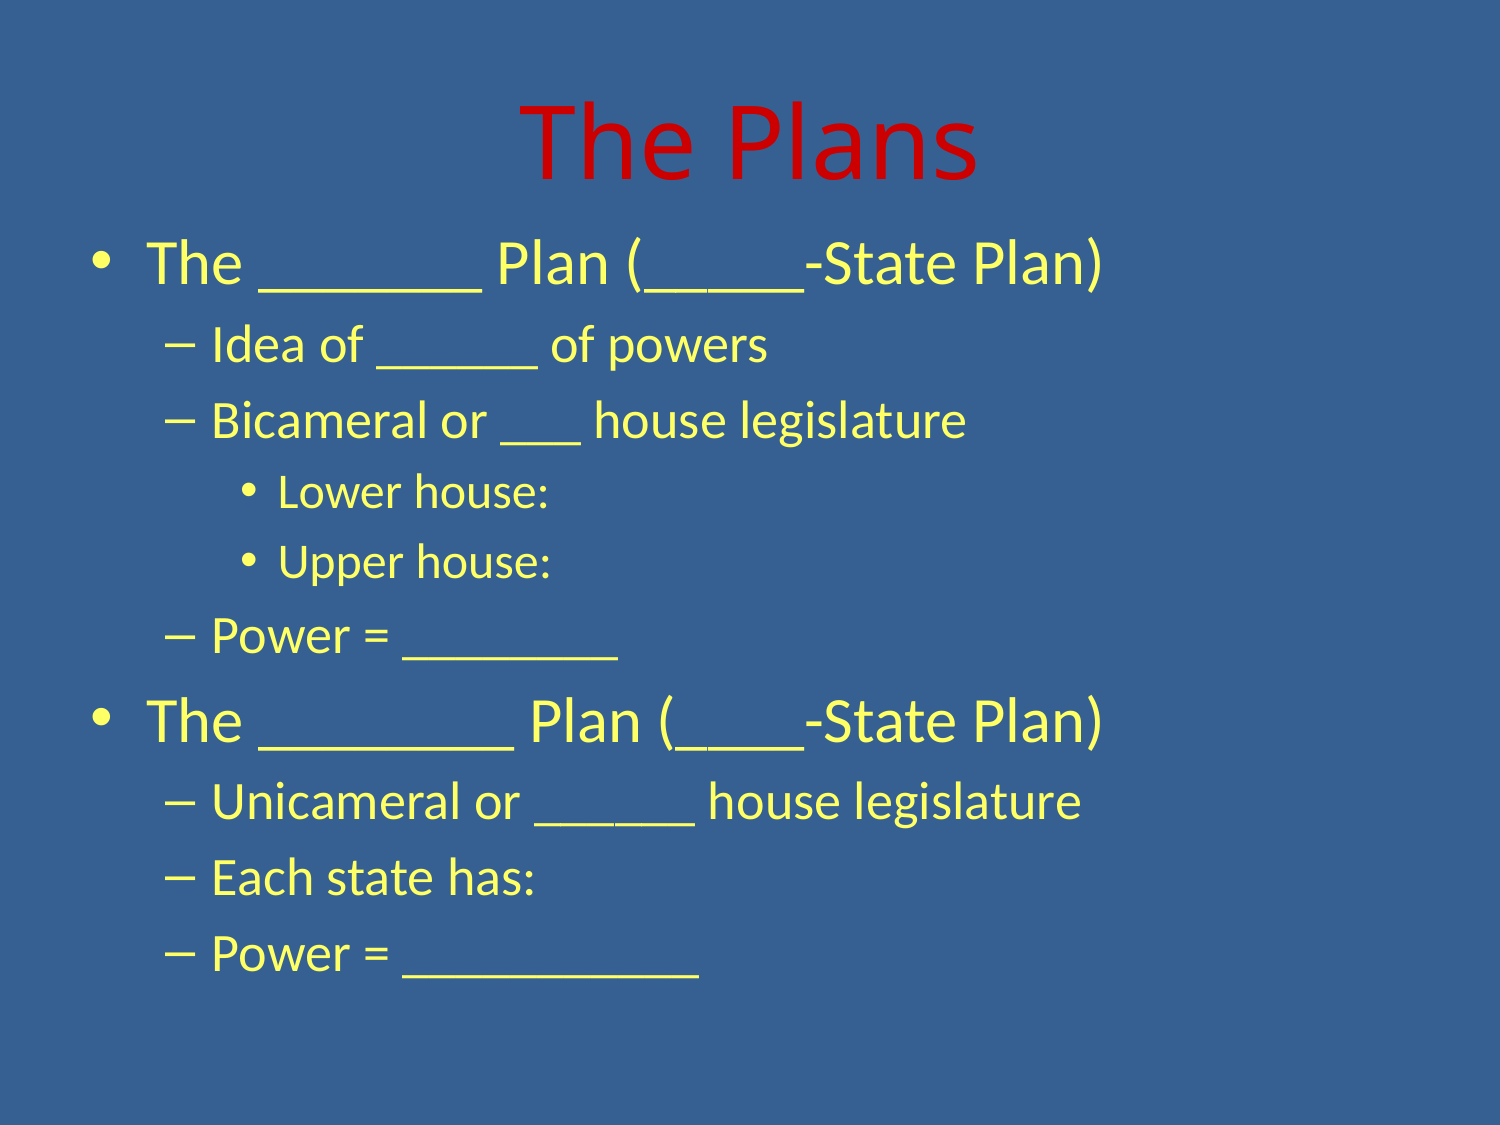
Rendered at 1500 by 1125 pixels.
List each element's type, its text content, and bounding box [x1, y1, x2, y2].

list The _______ Plan (_____-State Plan) Idea of ______ of powers Bicameral or ___ house legislature Lower house: Upper house: Power = ________ The ________ Plan (____-State Plan) Unicameral or ______ house legislature Each state has: Power = ___________ [74, 212, 1426, 1063]
title The Plans [74, 44, 1426, 212]
